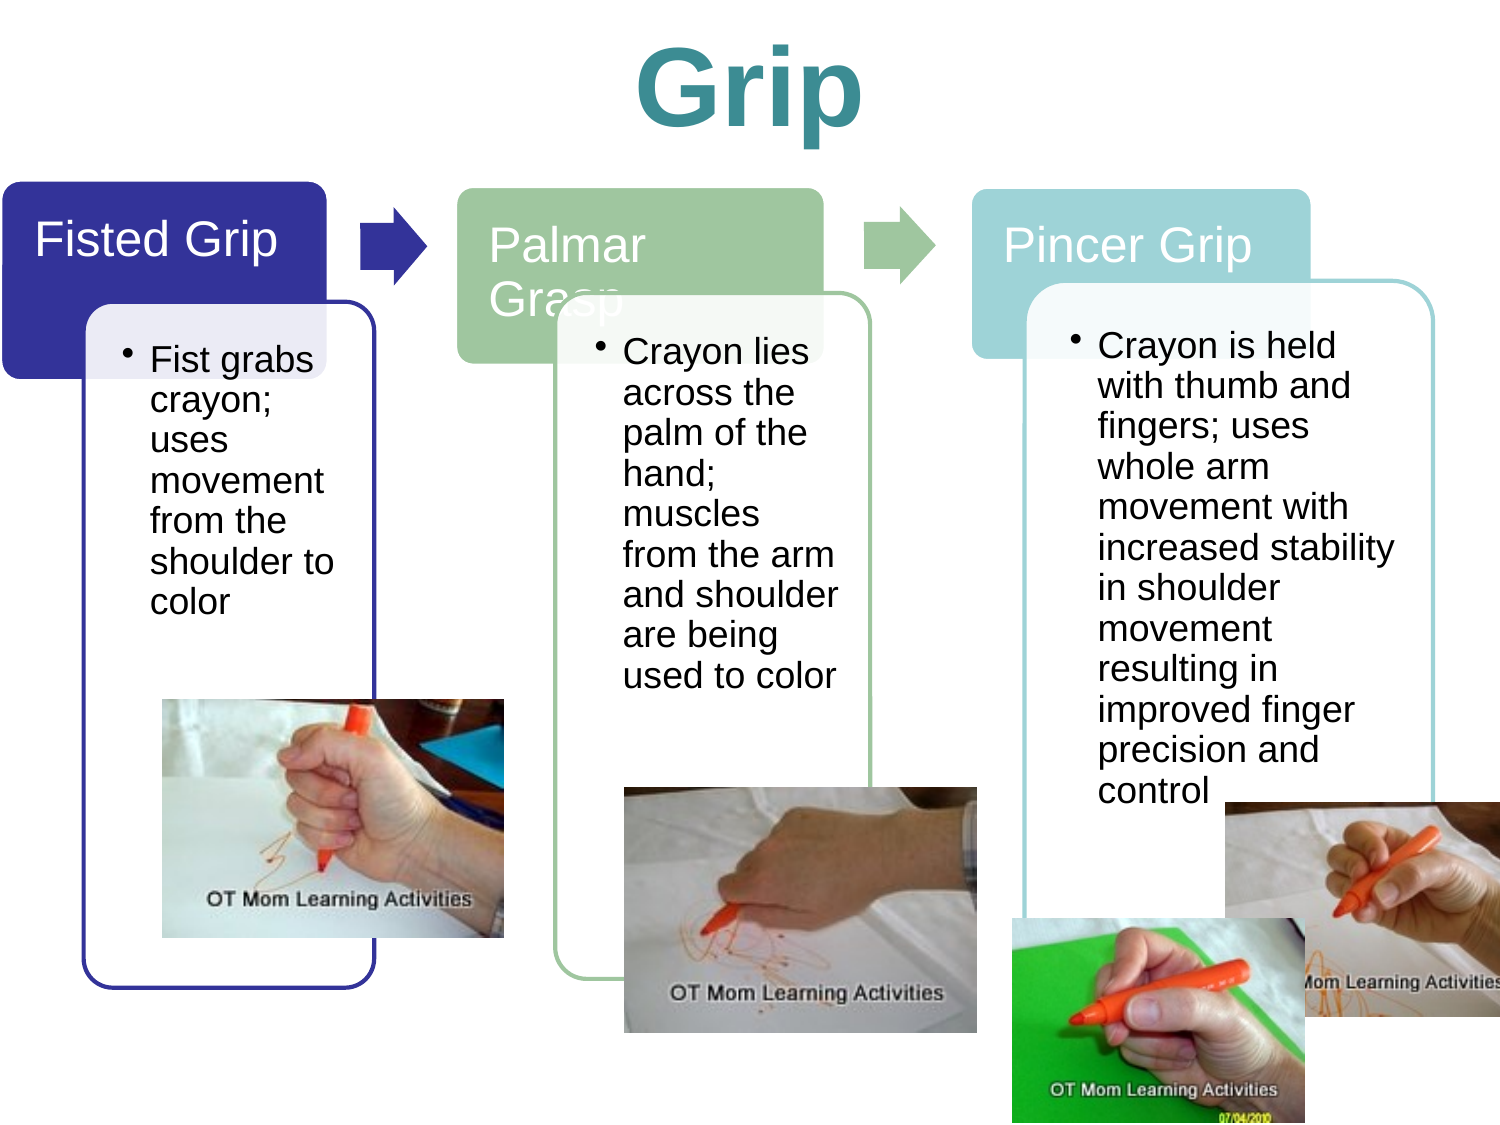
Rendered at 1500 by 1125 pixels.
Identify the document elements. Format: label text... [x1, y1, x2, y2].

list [0, 162, 1476, 1006]
title Grip [75, 0, 1425, 160]
picture [1012, 802, 1500, 1123]
picture [162, 699, 504, 938]
picture [624, 787, 978, 1034]
